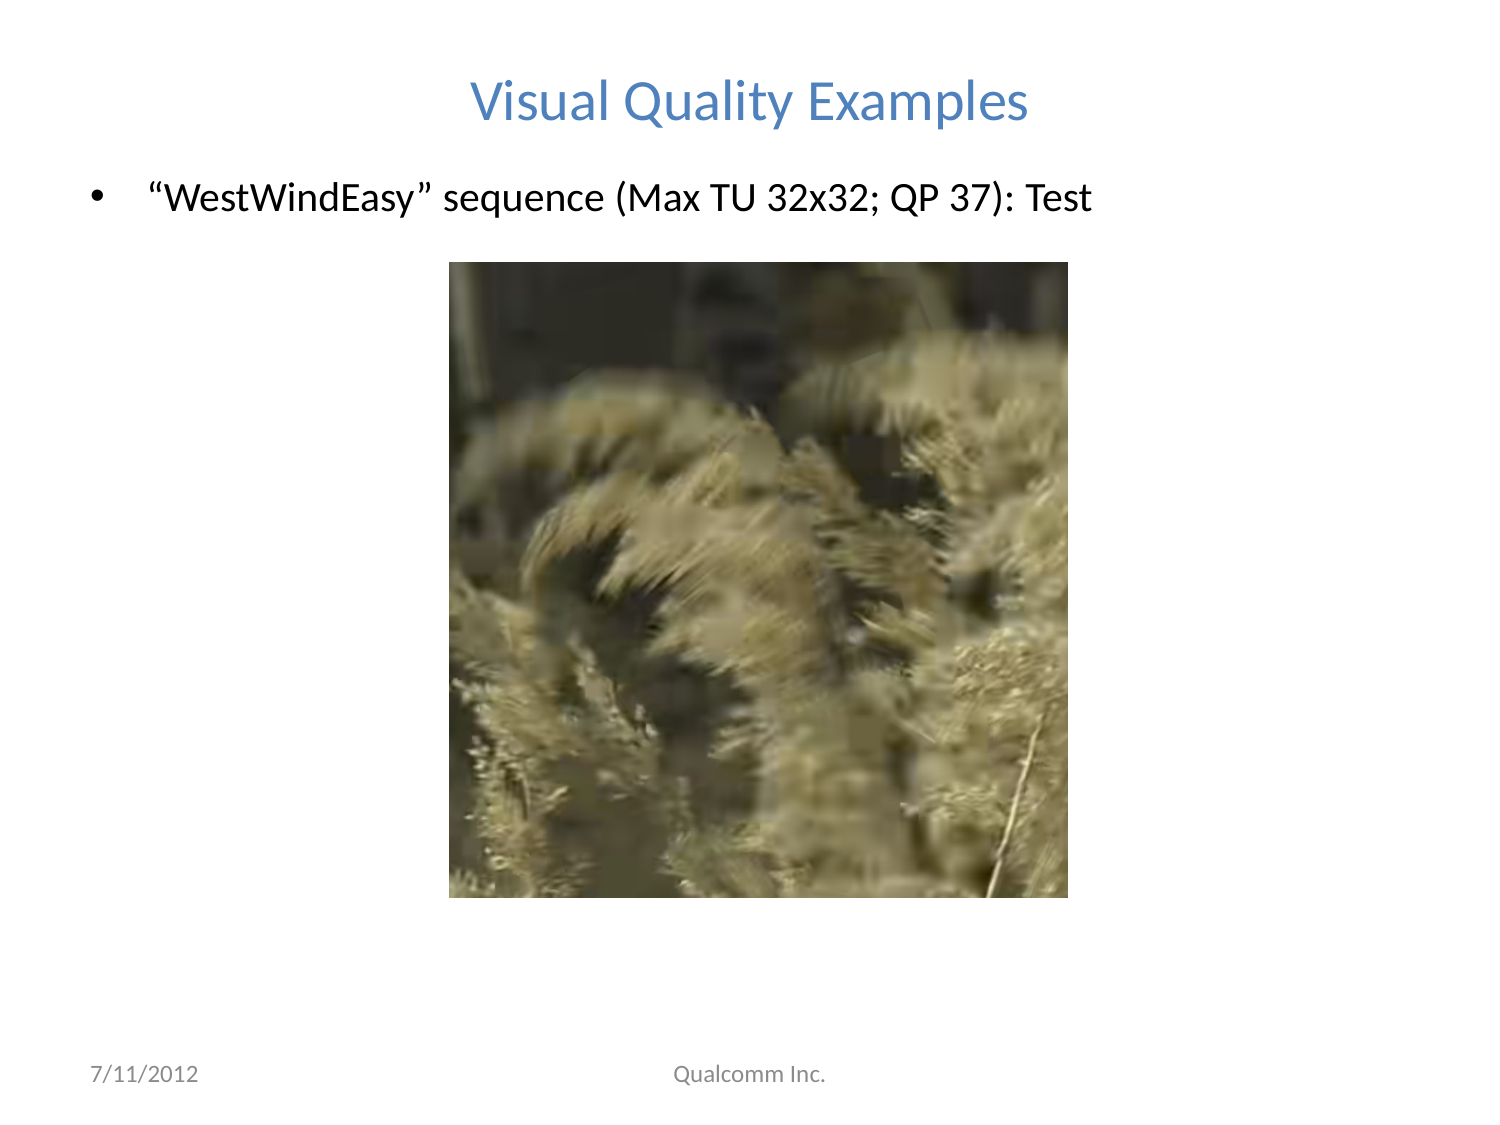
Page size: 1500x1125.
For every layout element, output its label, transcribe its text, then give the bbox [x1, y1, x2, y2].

list “WestWindEasy” sequence (Max TU 32x32; QP 37): Test [75, 162, 1425, 1005]
title Visual Quality Examples [75, 45, 1425, 150]
footer Qualcomm Inc. [512, 1042, 988, 1103]
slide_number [75, 1042, 425, 1103]
picture [449, 262, 1068, 898]
